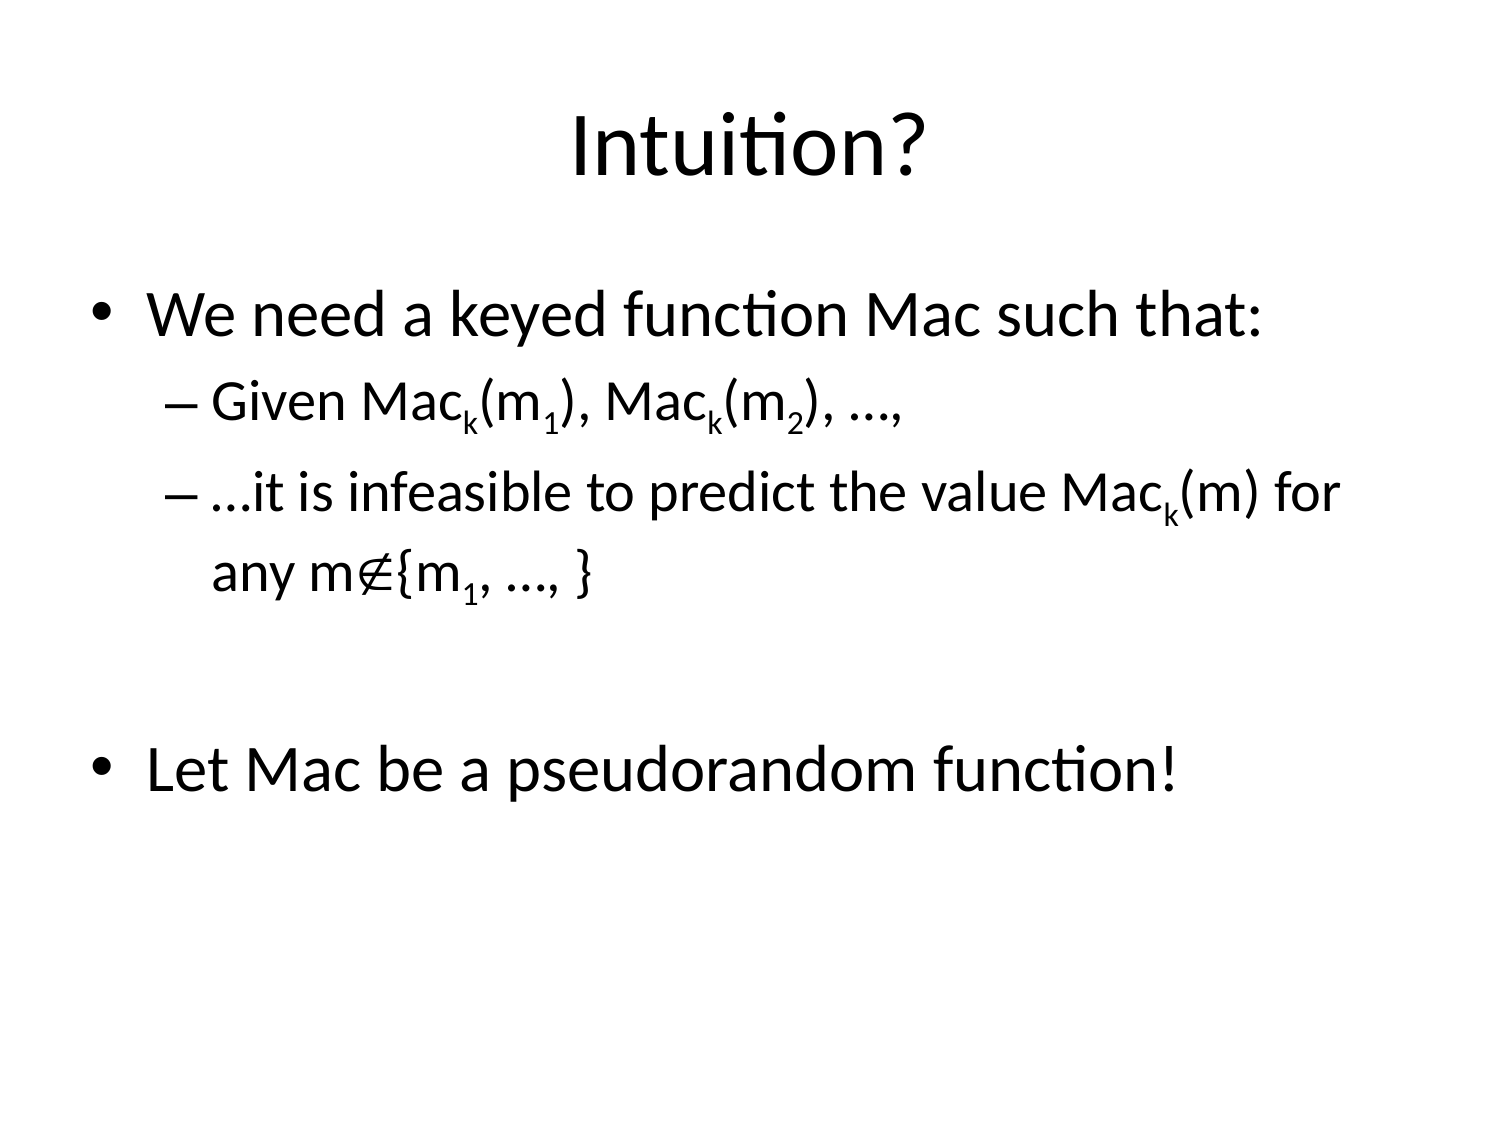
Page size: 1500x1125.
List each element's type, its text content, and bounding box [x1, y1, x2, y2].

title Intuition? [75, 45, 1425, 233]
list We need a keyed function Mac such that: Given Mack(m1), Mack(m2), …, …it is infeasible to predict the value Mack(m) for any m{m1, …, } Let Mac be a pseudorandom function! [75, 262, 1425, 1005]
